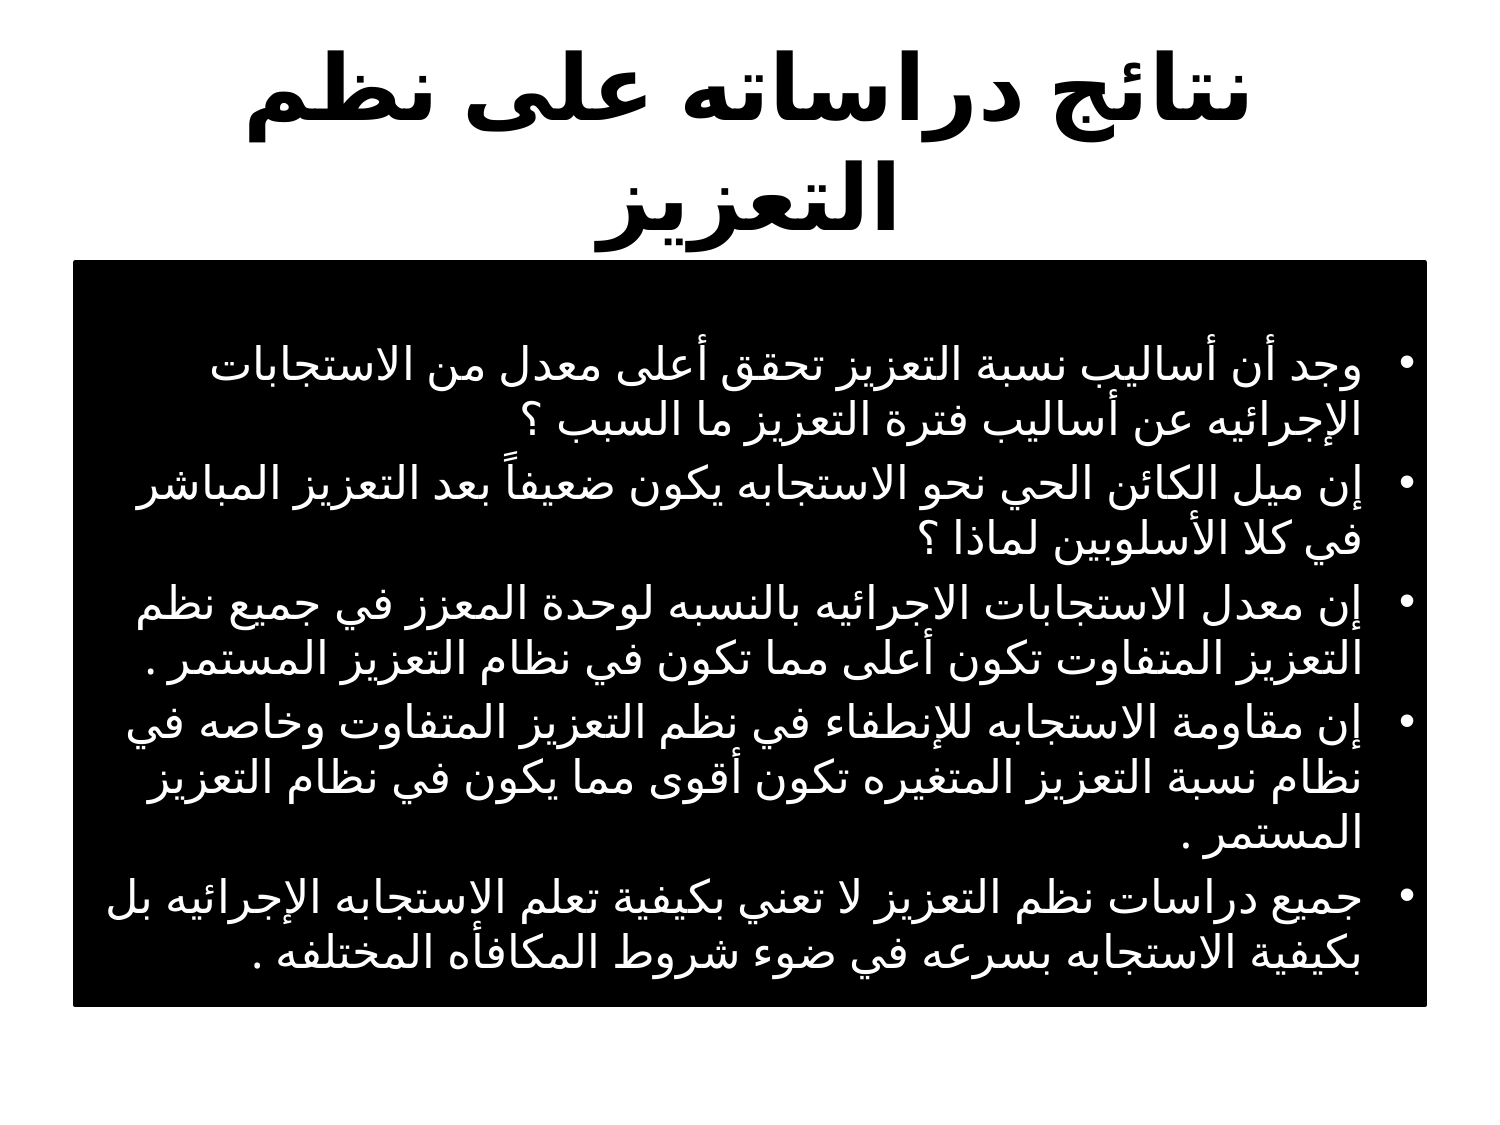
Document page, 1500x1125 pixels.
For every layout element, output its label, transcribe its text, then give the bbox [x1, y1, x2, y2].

title نتائج دراساته على نظم التعزيز [75, 45, 1425, 233]
list وجد أن أساليب نسبة التعزيز تحقق أعلى معدل من الاستجابات الإجرائيه عن أساليب فترة التعزيز ما السبب ؟ إن ميل الكائن الحي نحو الاستجابه يكون ضعيفاً بعد التعزيز المباشر في كلا الأسلوبين لماذا ؟ إن معدل الاستجابات الاجرائيه بالنسبه لوحدة المعزز في جميع نظم التعزيز المتفاوت تكون أعلى مما تكون في نظام التعزيز المستمر . إن مقاومة الاستجابه للإنطفاء في نظم التعزيز المتفاوت وخاصه في نظام نسبة التعزيز المتغيره تكون أقوى مما يكون في نظام التعزيز المستمر . جميع دراسات نظم التعزيز لا تعني بكيفية تعلم الاستجابه الإجرائيه بل بكيفية الاستجابه بسرعه في ضوء شروط المكافأه المختلفه . [73, 260, 1427, 1007]
